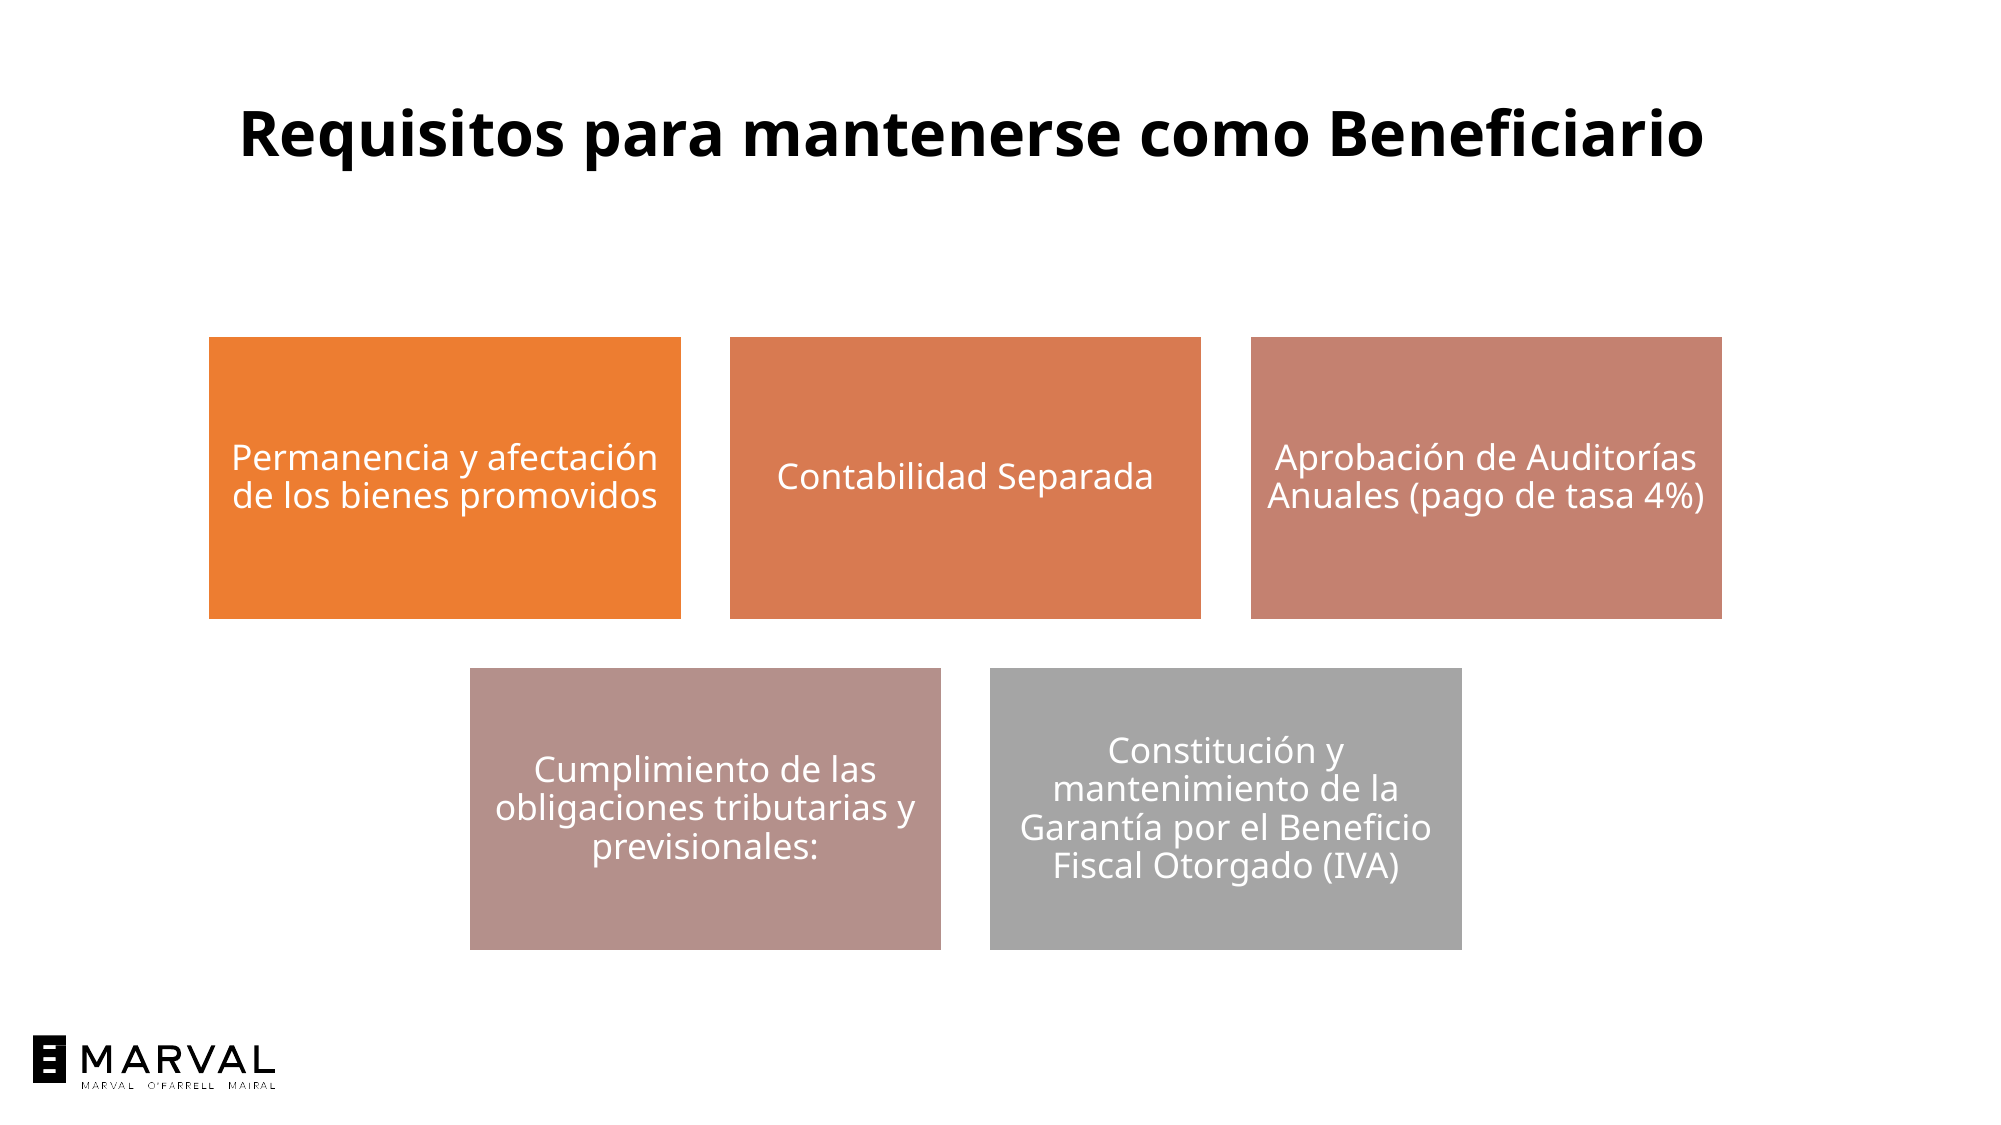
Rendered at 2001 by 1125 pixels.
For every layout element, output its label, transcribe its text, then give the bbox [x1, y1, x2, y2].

title Requisitos para mantenerse como Beneficiario [222, 77, 1723, 178]
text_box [33, 1035, 275, 1090]
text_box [208, 239, 1723, 1048]
